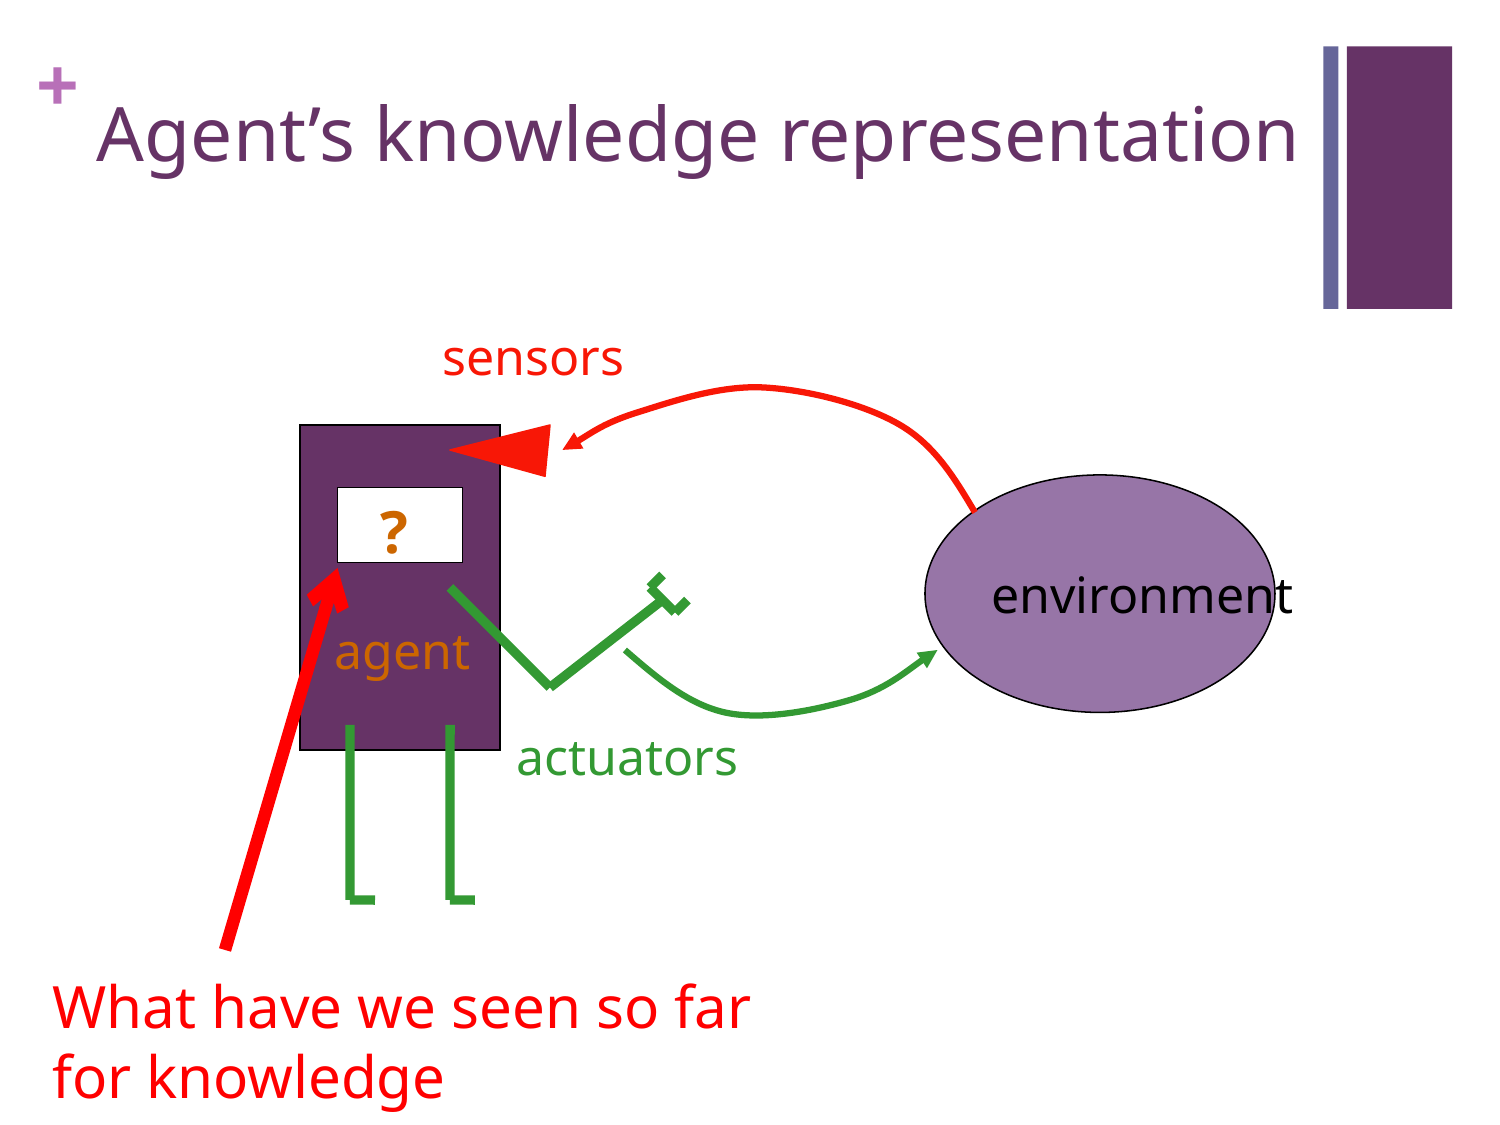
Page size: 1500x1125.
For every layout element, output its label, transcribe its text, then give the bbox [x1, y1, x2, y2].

title Agent’s knowledge representation [81, 79, 1322, 263]
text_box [753, 384, 1276, 722]
text_box What have we seen so far for knowledge representation? [37, 962, 838, 1125]
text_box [89, 702, 473, 816]
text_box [299, 424, 342, 699]
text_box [349, 317, 746, 901]
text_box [336, 486, 342, 574]
